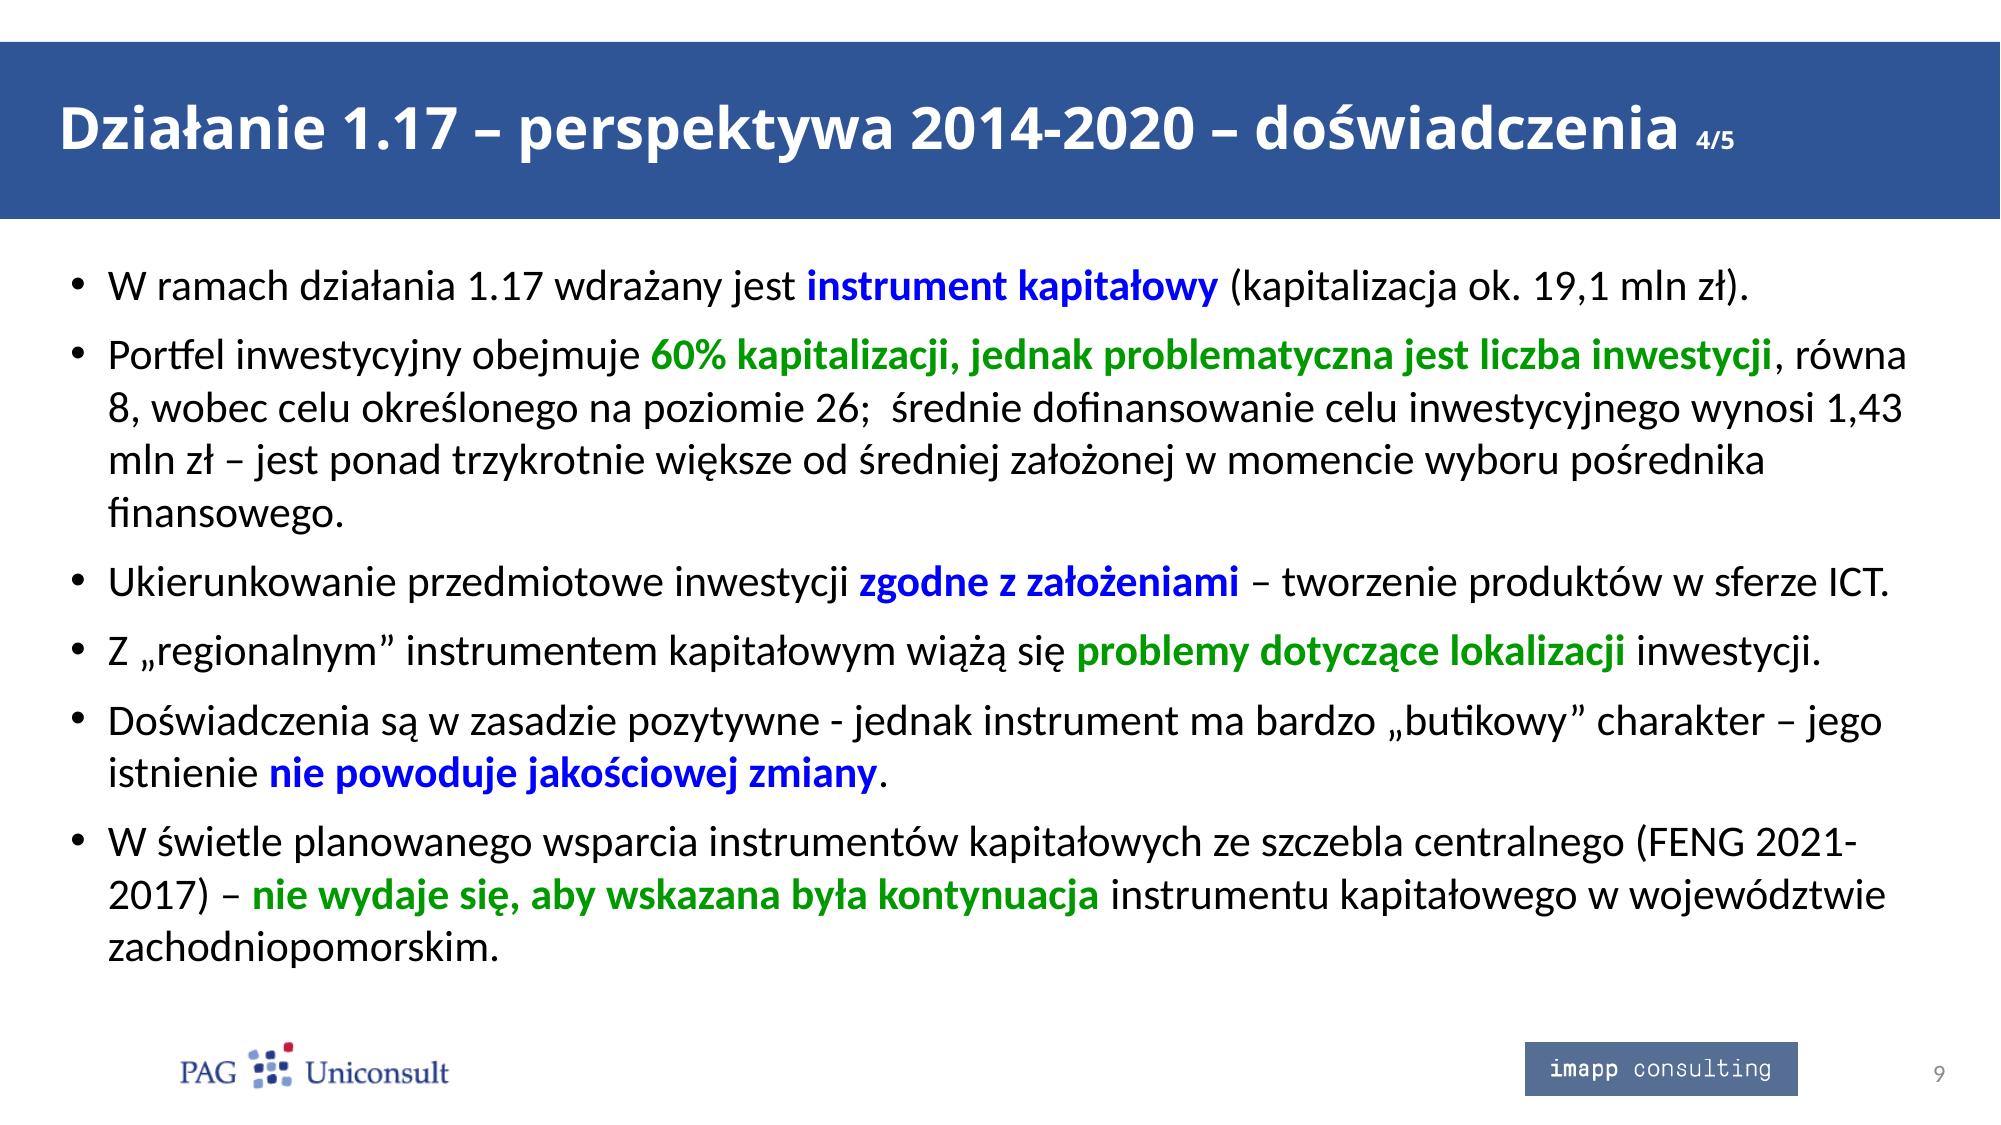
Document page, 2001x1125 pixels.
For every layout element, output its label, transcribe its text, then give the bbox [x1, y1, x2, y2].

title Działanie 1.17 – perspektywa 2014-2020 – doświadczenia 4/5 [0, 41, 2000, 219]
slide_number 9 [1862, 1042, 1961, 1103]
picture [165, 1040, 475, 1113]
list W ramach działania 1.17 wdrażany jest instrument kapitałowy (kapitalizacja ok. 19,1 mln zł). Portfel inwestycyjny obejmuje 60% kapitalizacji, jednak problematyczna jest liczba inwestycji, równa 8, wobec celu określonego na poziomie 26; średnie dofinansowanie celu inwestycyjnego wynosi 1,43 mln zł – jest ponad trzykrotnie większe od średniej założonej w momencie wyboru pośrednika finansowego. Ukierunkowanie przedmiotowe inwestycji zgodne z założeniami – tworzenie produktów w sferze ICT. Z „regionalnym” instrumentem kapitałowym wiążą się problemy dotyczące lokalizacji inwestycji. Doświadczenia są w zasadzie pozytywne - jednak instrument ma bardzo „butikowy” charakter – jego istnienie nie powoduje jakościowej zmiany. W świetle planowanego wsparcia instrumentów kapitałowych ze szczebla centralnego (FENG 2021-2017) – nie wydaje się, aby wskazana była kontynuacja instrumentu kapitałowego w województwie zachodniopomorskim. [55, 249, 1924, 1006]
